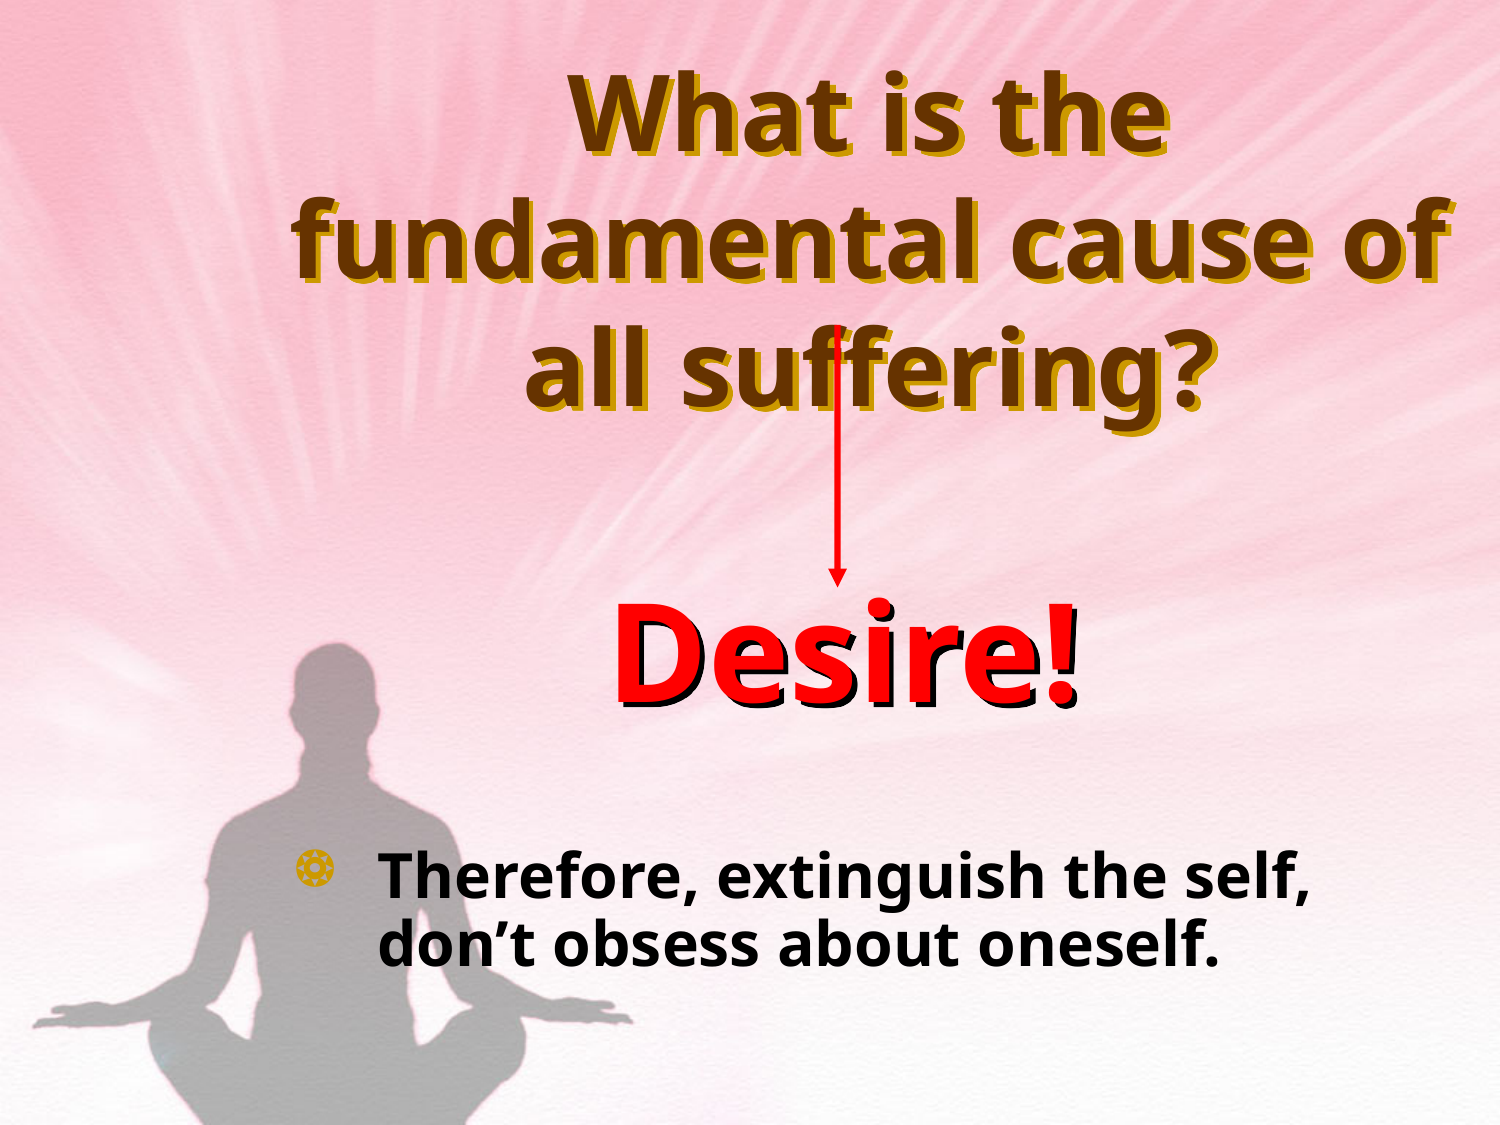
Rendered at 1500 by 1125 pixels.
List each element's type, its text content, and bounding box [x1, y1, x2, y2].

text_box [831, 324, 844, 588]
text_box Therefore, extinguish the self, don’t obsess about oneself. [274, 837, 1463, 1025]
text_box Desire! [537, 557, 1150, 737]
text_box What is the fundamental cause of all suffering? [249, 37, 1488, 435]
picture [0, 0, 1500, 1125]
